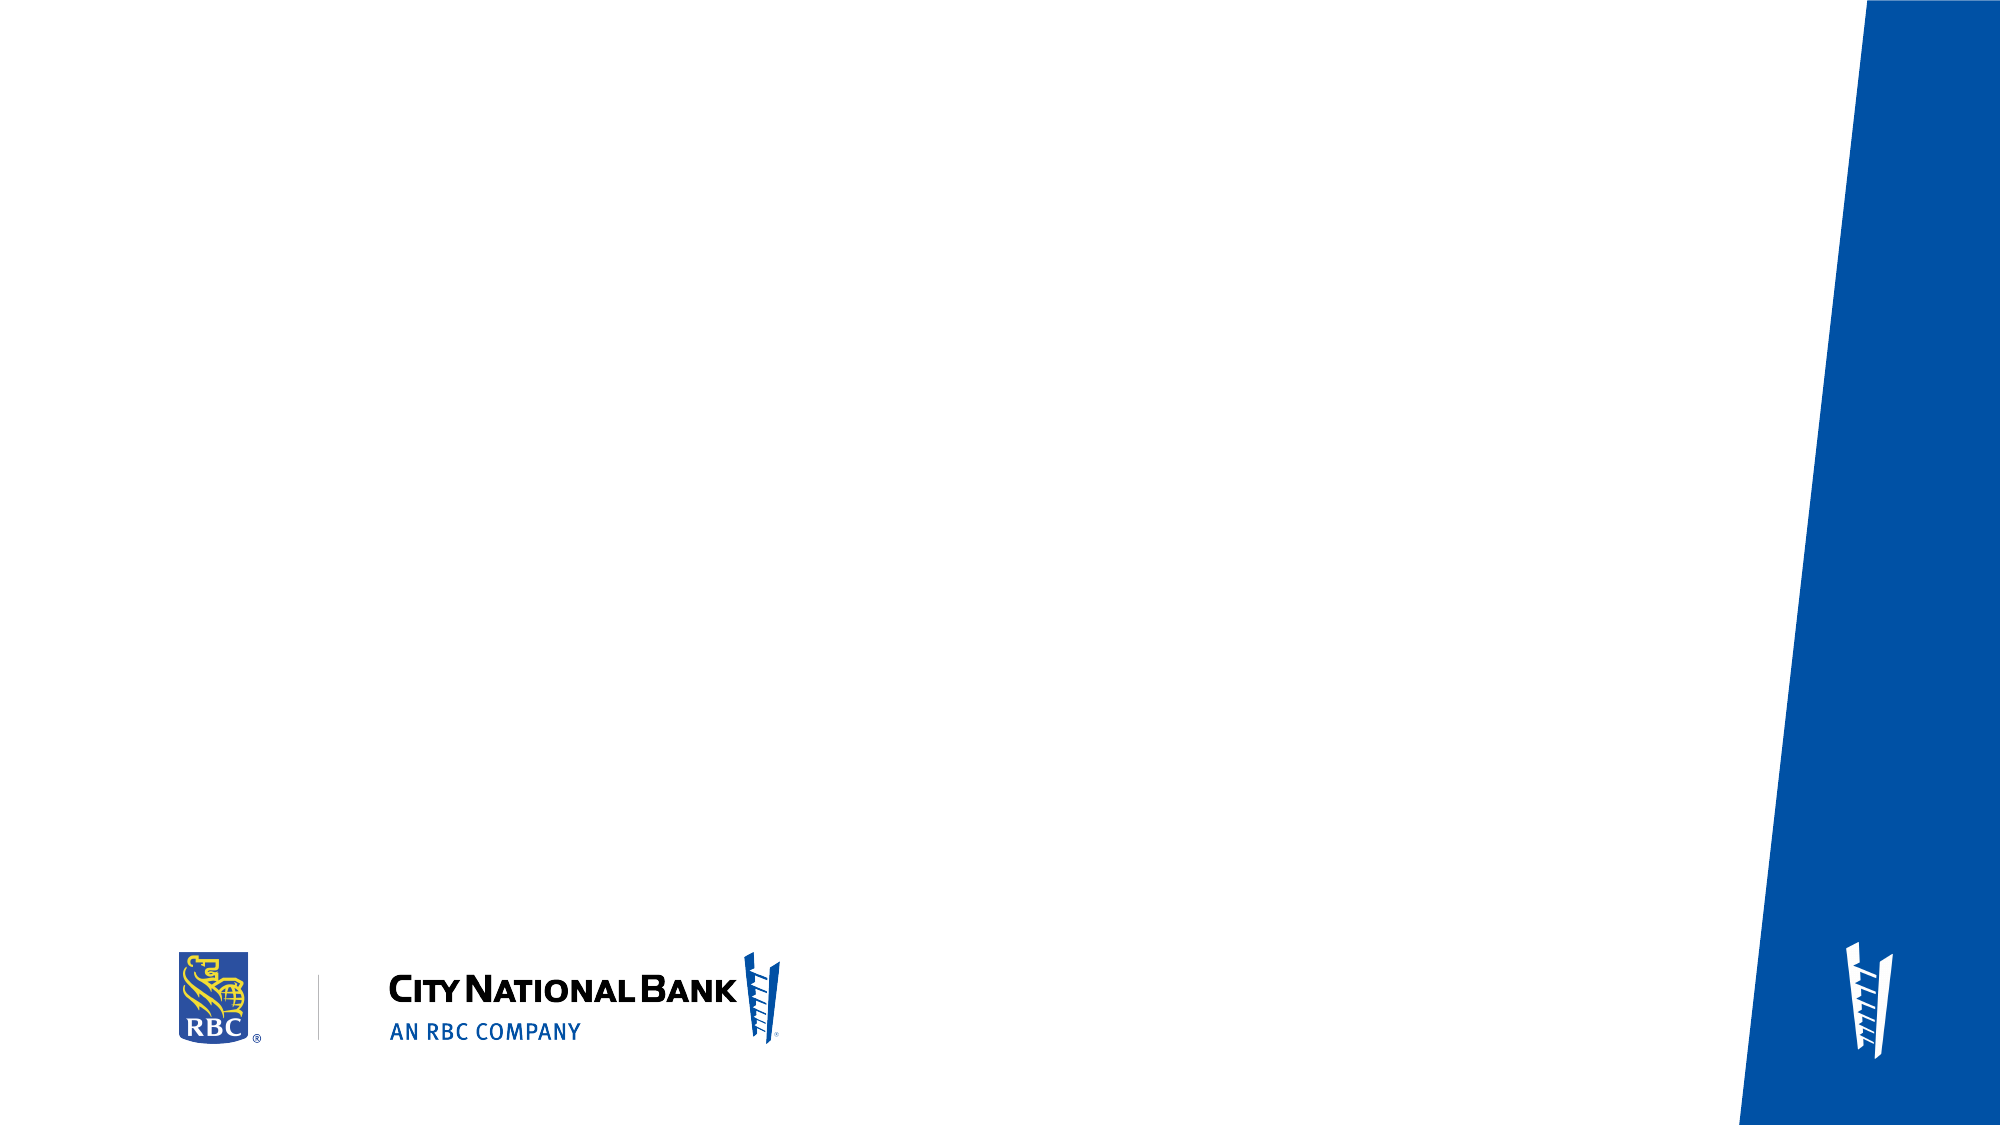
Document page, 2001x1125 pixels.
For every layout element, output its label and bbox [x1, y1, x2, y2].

picture [179, 952, 780, 1044]
picture [1846, 942, 1893, 1059]
